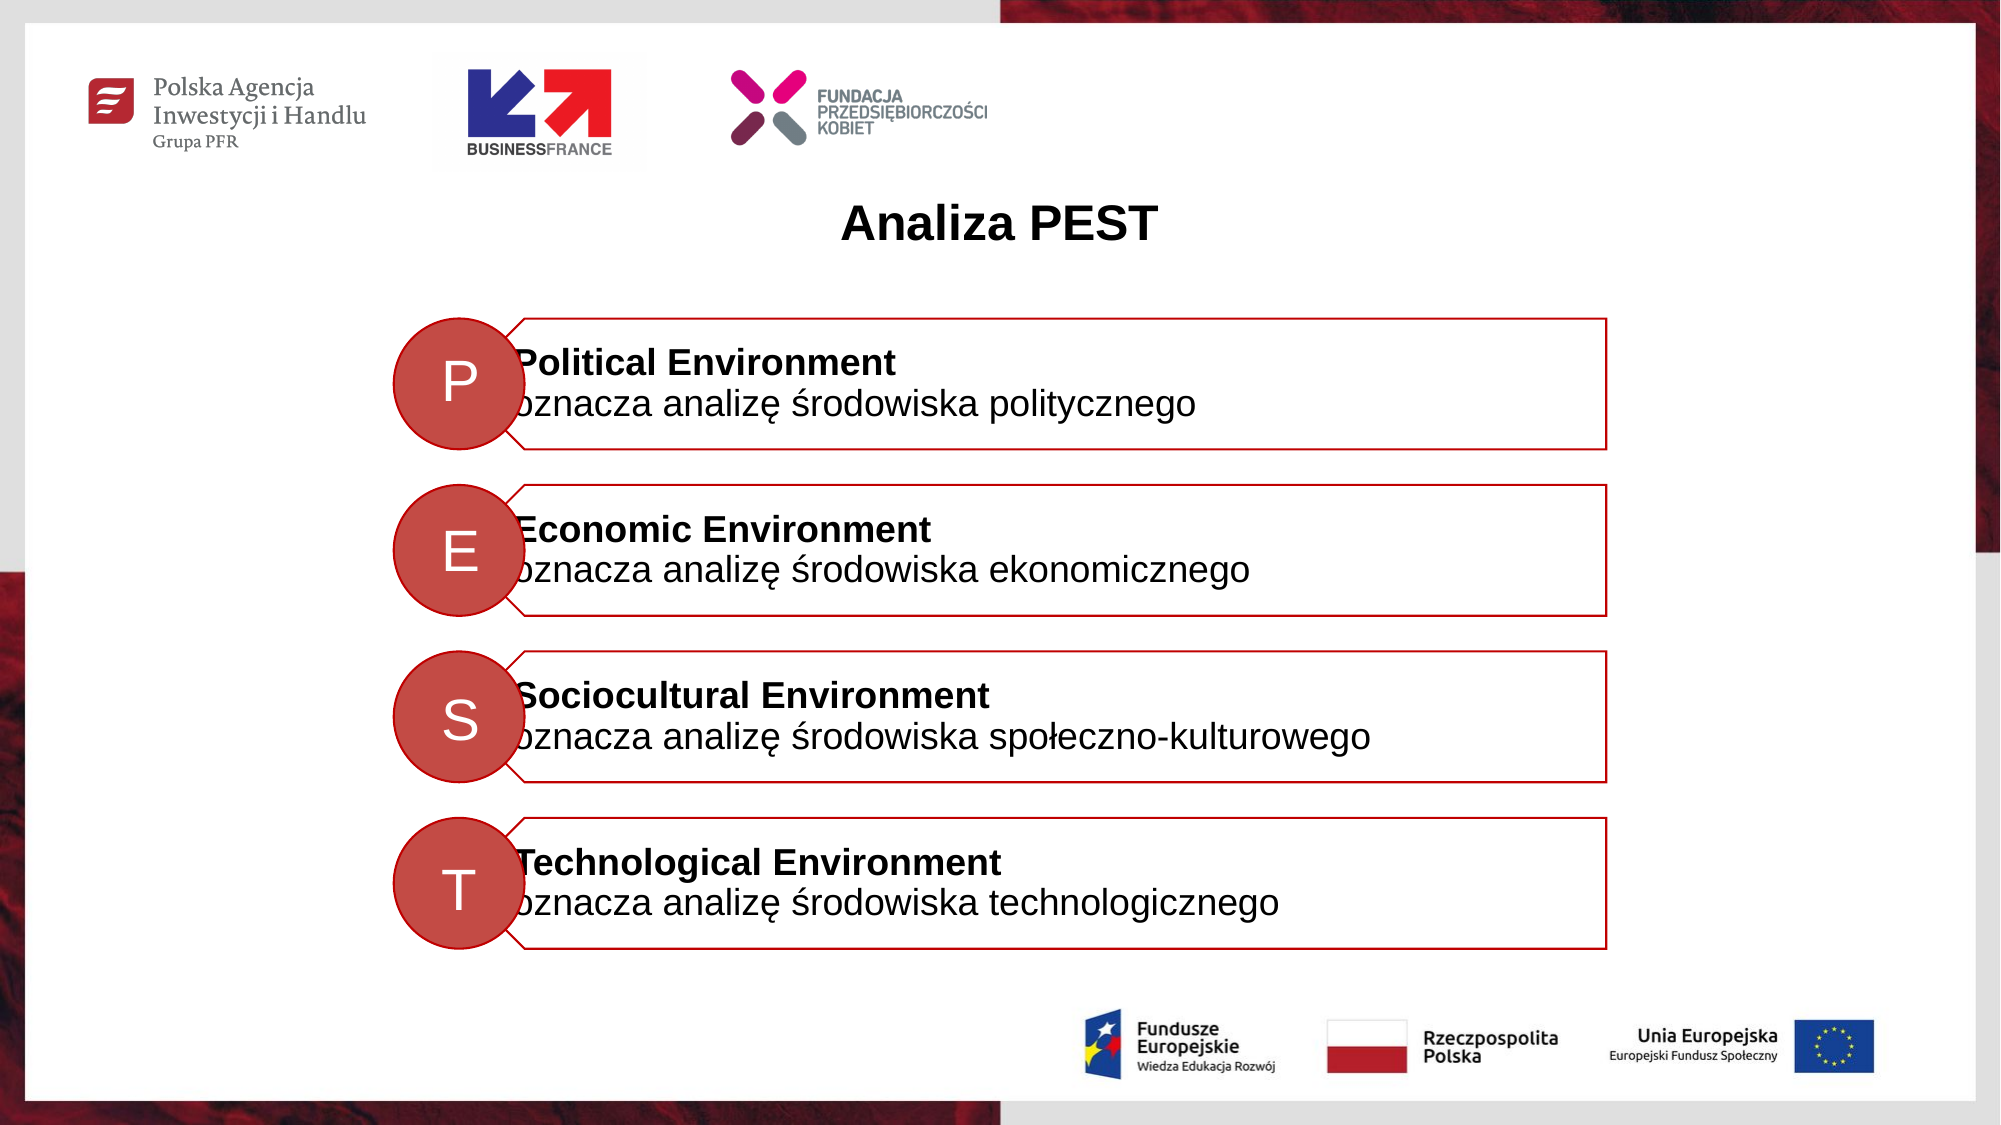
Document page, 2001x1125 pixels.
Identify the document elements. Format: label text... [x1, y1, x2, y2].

picture [0, 0, 2001, 1125]
title Analiza PEST [762, 114, 1237, 317]
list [137, 318, 1863, 949]
